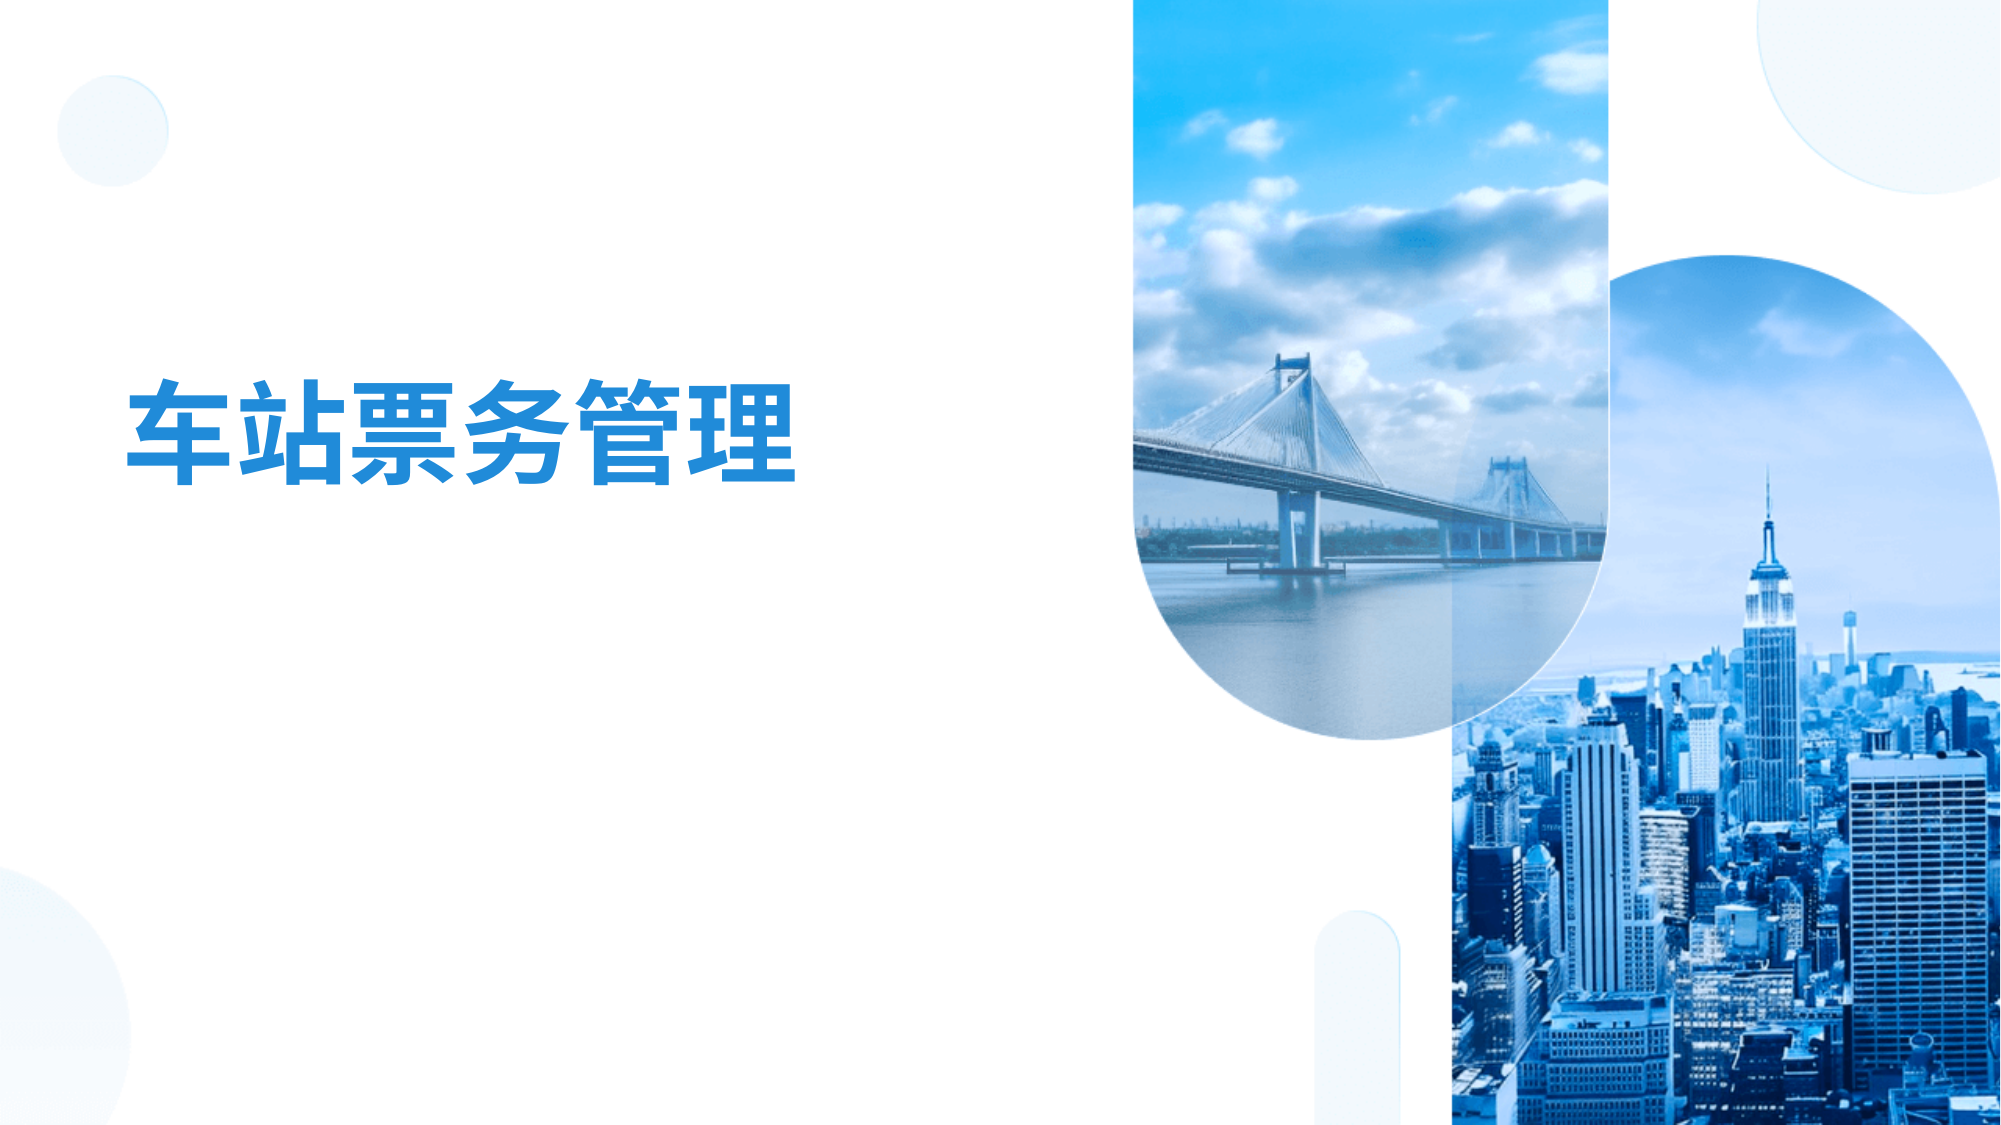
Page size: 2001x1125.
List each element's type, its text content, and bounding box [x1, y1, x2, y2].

text_box 车站票务管理 [103, 250, 1079, 593]
picture [0, 0, 2001, 1125]
